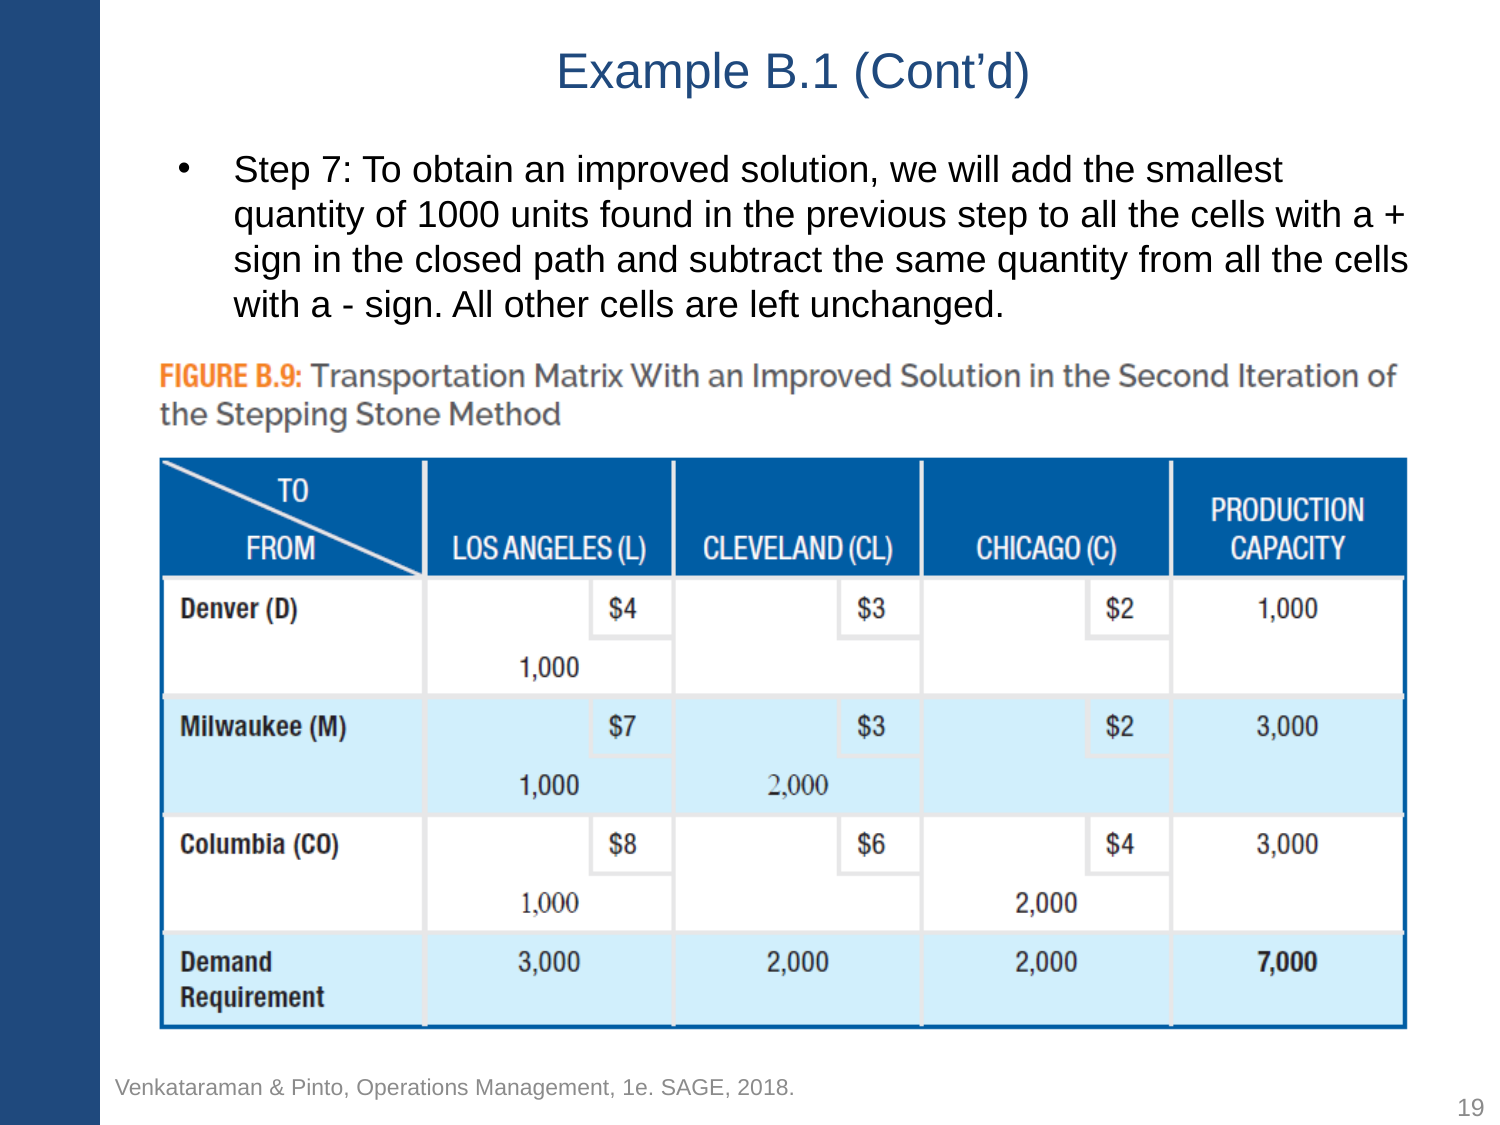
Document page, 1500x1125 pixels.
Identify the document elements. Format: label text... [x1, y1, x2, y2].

list Step 7: To obtain an improved solution, we will add the smallest quantity of 1000 units found in the previous step to all the cells with a + sign in the closed path and subtract the same quantity from all the cells with a - sign. All other cells are left unchanged. [162, 137, 1425, 351]
picture [147, 349, 1423, 1048]
slide_number 19 [1425, 1087, 1500, 1125]
footer Venkataraman & Pinto, Operations Management, 1e. SAGE, 2018. [99, 1065, 875, 1125]
title Example B.1 (Cont’d) [162, 12, 1425, 125]
